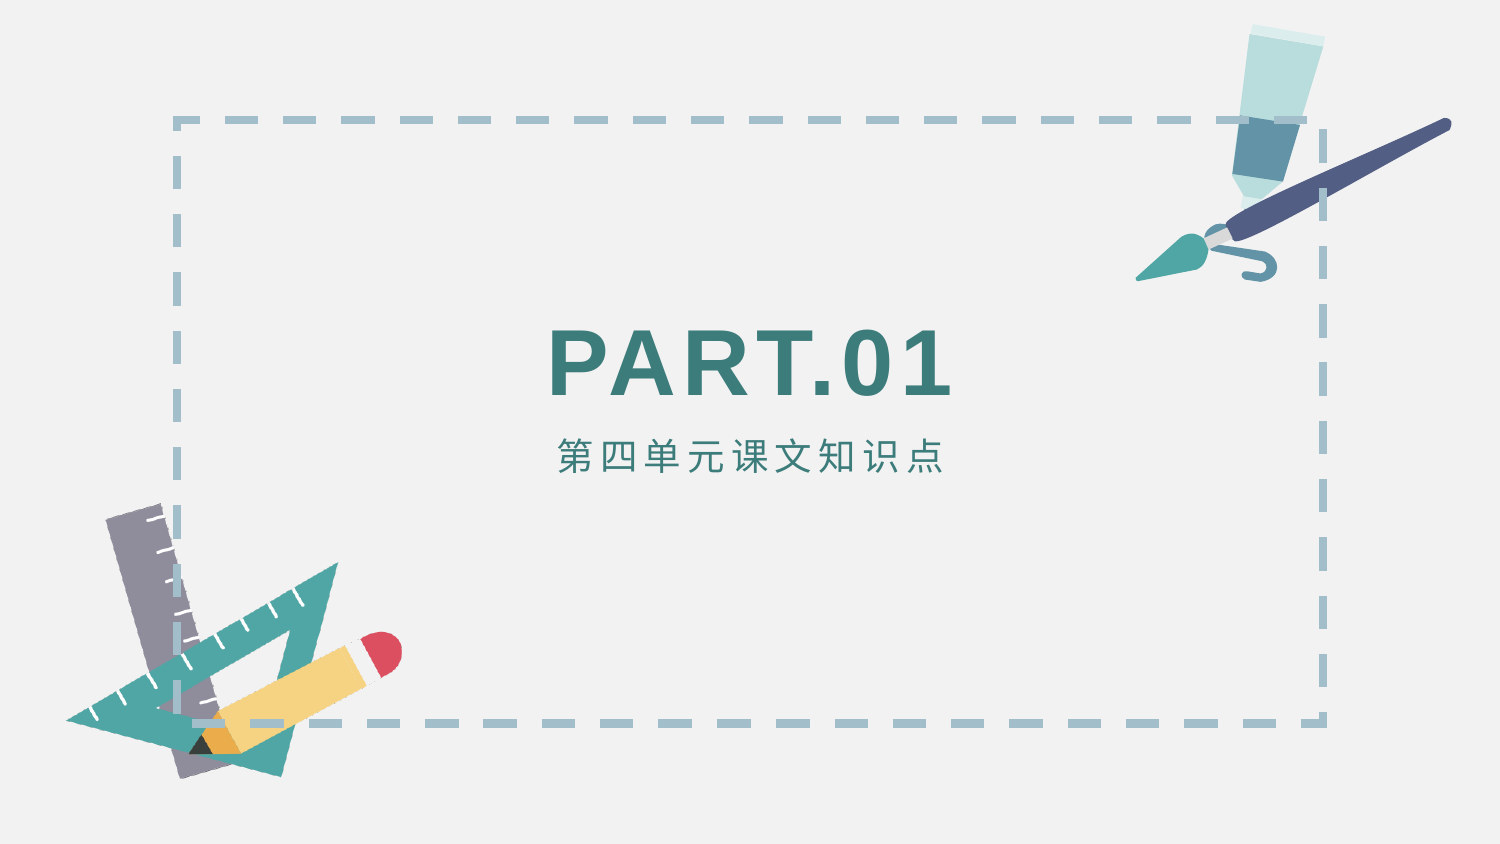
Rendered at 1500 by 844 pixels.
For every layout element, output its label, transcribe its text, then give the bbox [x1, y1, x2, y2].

picture [65, 503, 402, 779]
text_box PART.01 [358, 286, 1142, 430]
text_box 第四单元课文知识点 [358, 432, 1142, 557]
